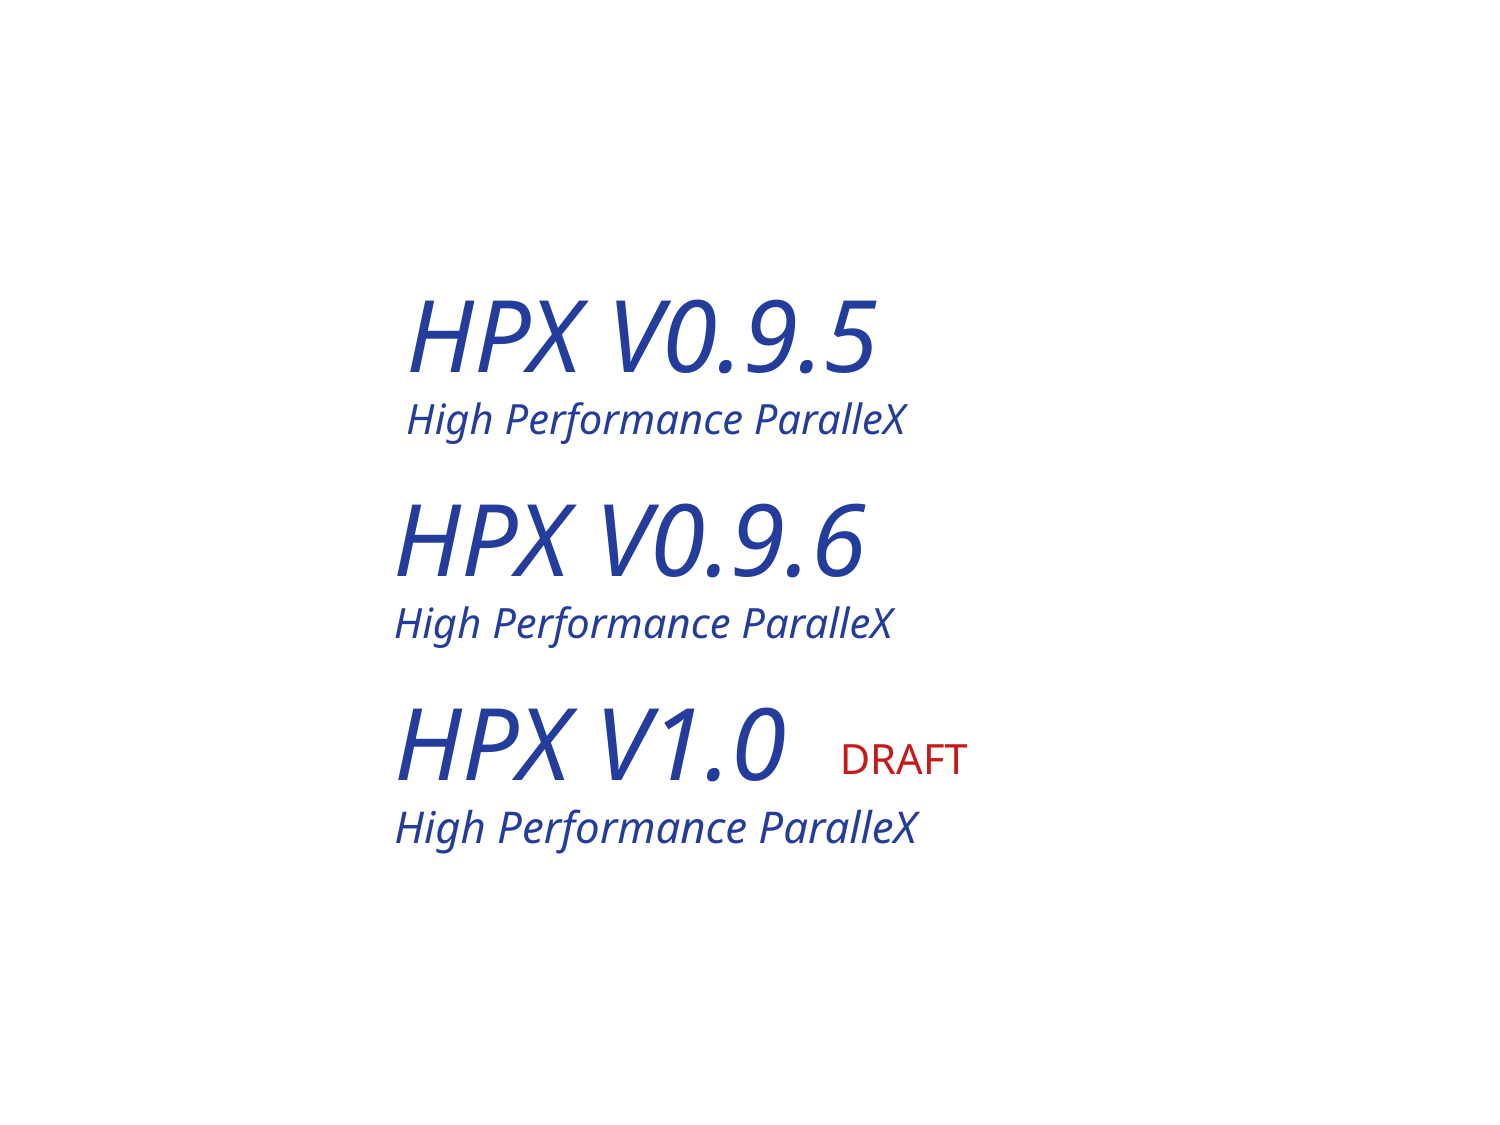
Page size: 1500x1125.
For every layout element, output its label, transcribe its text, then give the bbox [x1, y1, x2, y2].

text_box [294, 672, 1051, 863]
text_box HPX V0.9.5 High Performance ParalleX [391, 265, 921, 450]
text_box HPX V0.9.6 High Performance ParalleX [379, 469, 908, 654]
